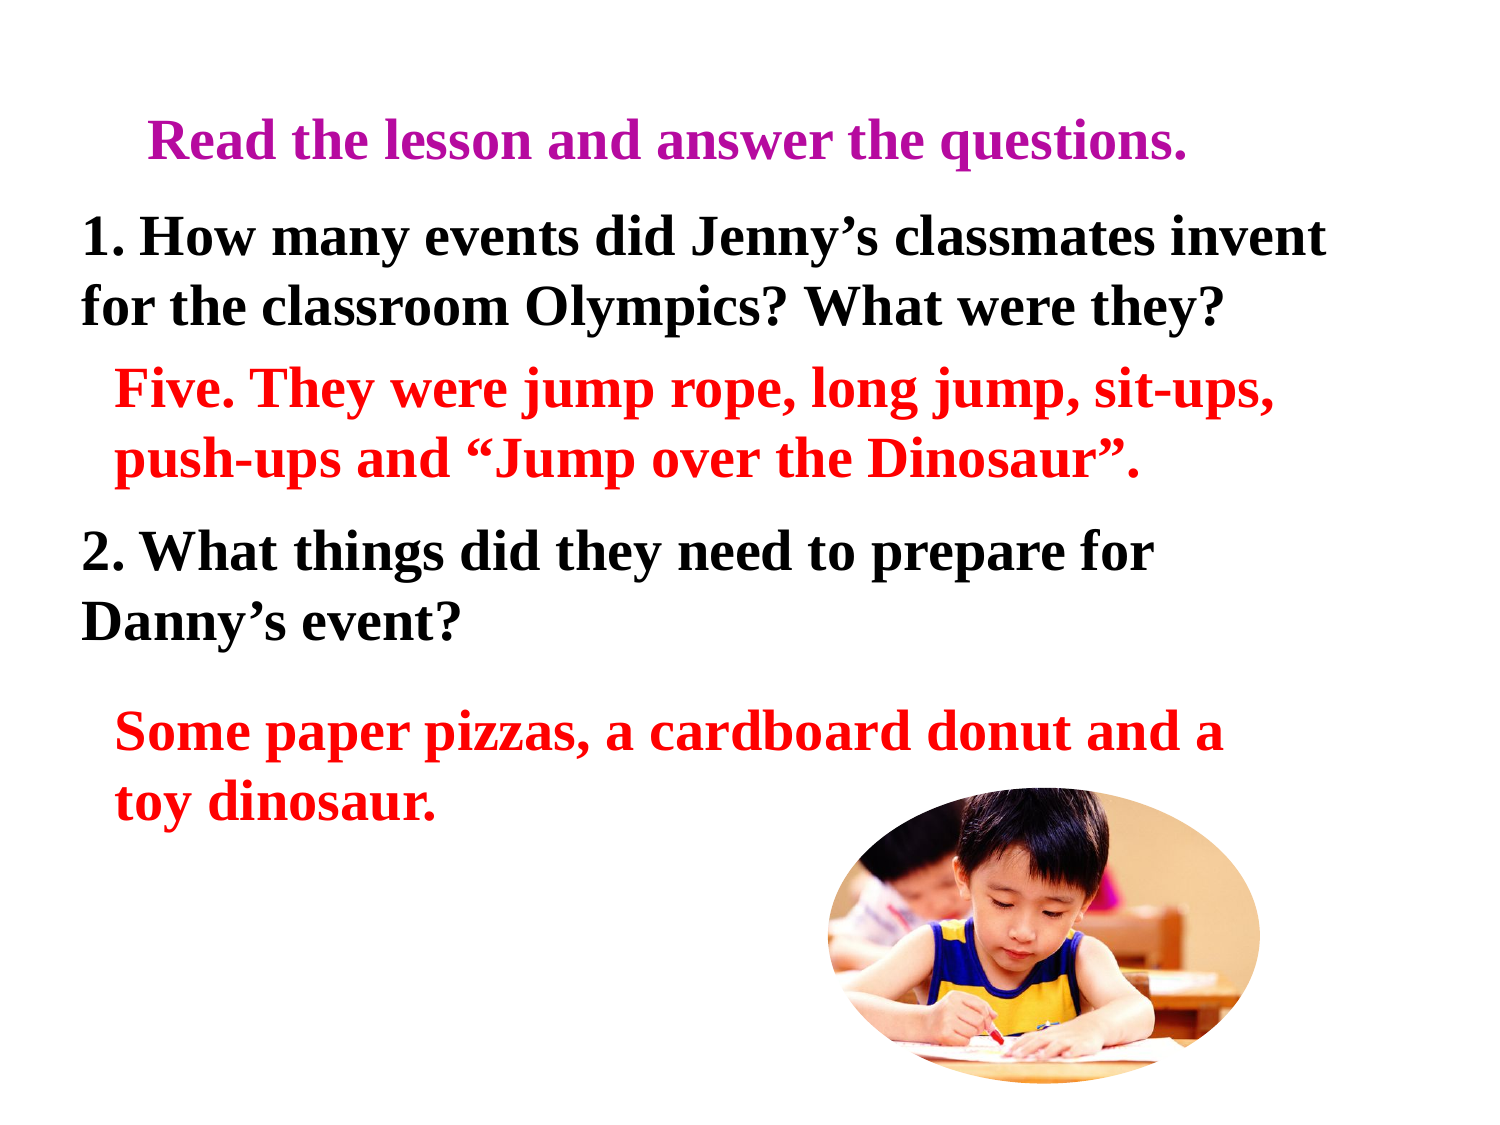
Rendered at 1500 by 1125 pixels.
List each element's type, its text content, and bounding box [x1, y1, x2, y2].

text_box Five. They were jump rope, long jump, sit-ups, push-ups and “Jump over the Dinosaur”. [100, 342, 1400, 497]
title Read the lesson and answer the questions. [132, 81, 1241, 189]
picture [827, 787, 1261, 1084]
list 1. How many events did Jenny’s classmates invent for the classroom Olympics? What were they? 2. What things did they need to prepare for Danny’s event? [66, 189, 1364, 980]
text_box Some paper pizzas, a cardboard donut and a toy dinosaur. [100, 684, 1241, 840]
